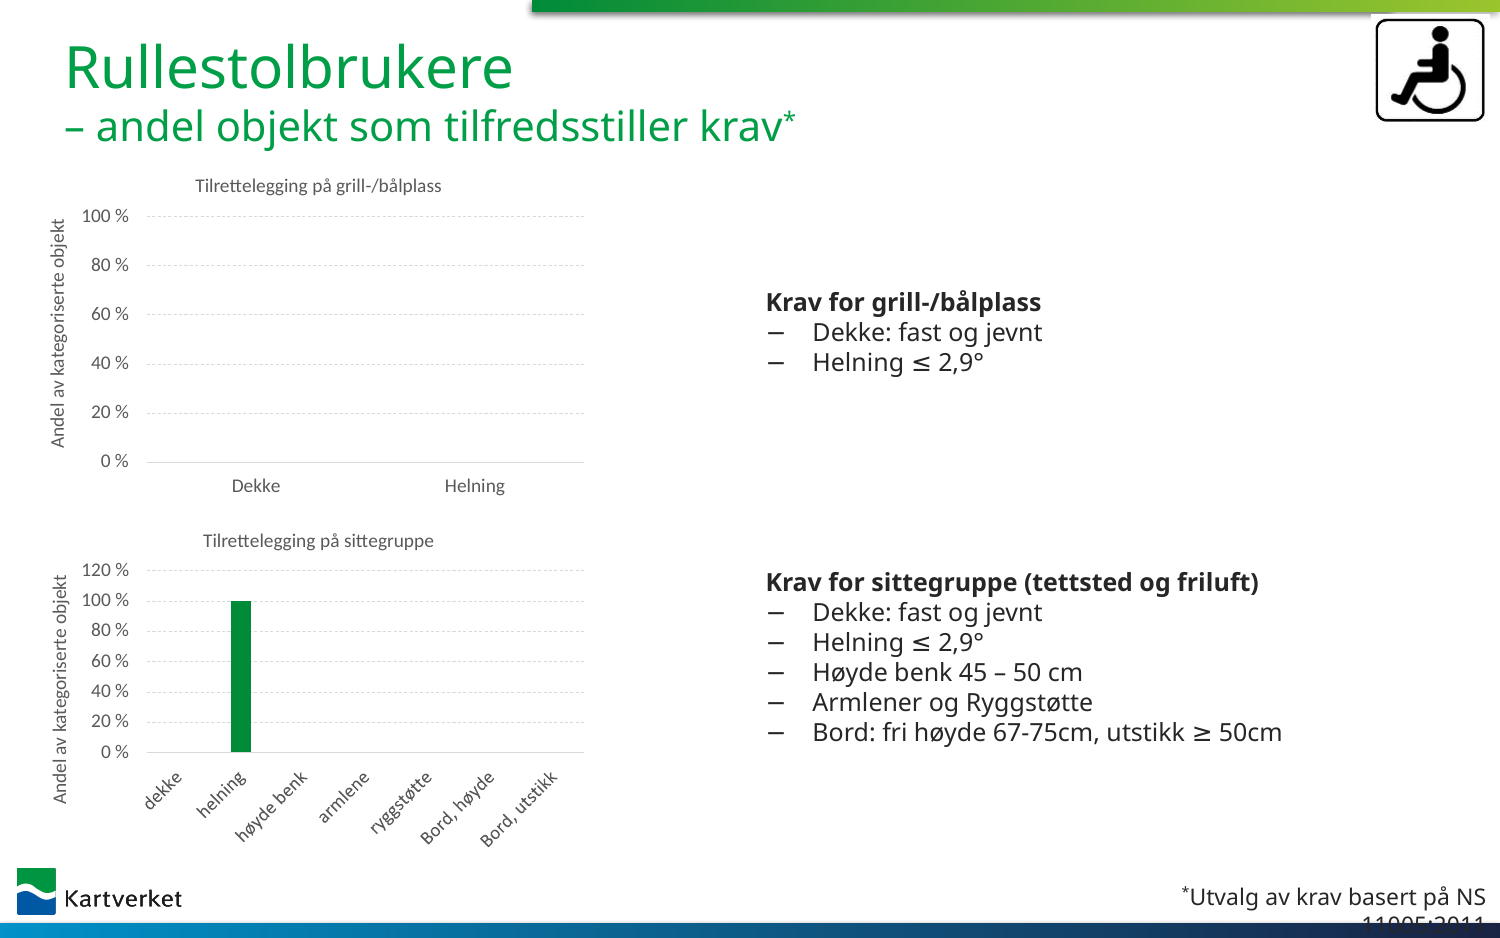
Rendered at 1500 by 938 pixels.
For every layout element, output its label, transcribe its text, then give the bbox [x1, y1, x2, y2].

text_box Krav for grill-/bålplass Dekke: fast og jevnt Helning ≤ 2,9° [750, 279, 1452, 384]
picture [41, 520, 596, 859]
text_box Krav for sittegruppe (tettsted og friluft) Dekke: fast og jevnt Helning ≤ 2,9° Høyde benk 45 – 50 cm Armlener og Ryggstøtte Bord: fri høyde 67-75cm, utstikk ≥ 50cm [750, 559, 1500, 754]
picture [1371, 13, 1491, 127]
text_box *Utvalg av krav basert på NS 11005:2011 [1068, 873, 1500, 938]
picture [41, 166, 596, 505]
text_box Rullestolbrukere – andel objekt som tilfredsstiller krav* [49, 14, 1431, 158]
